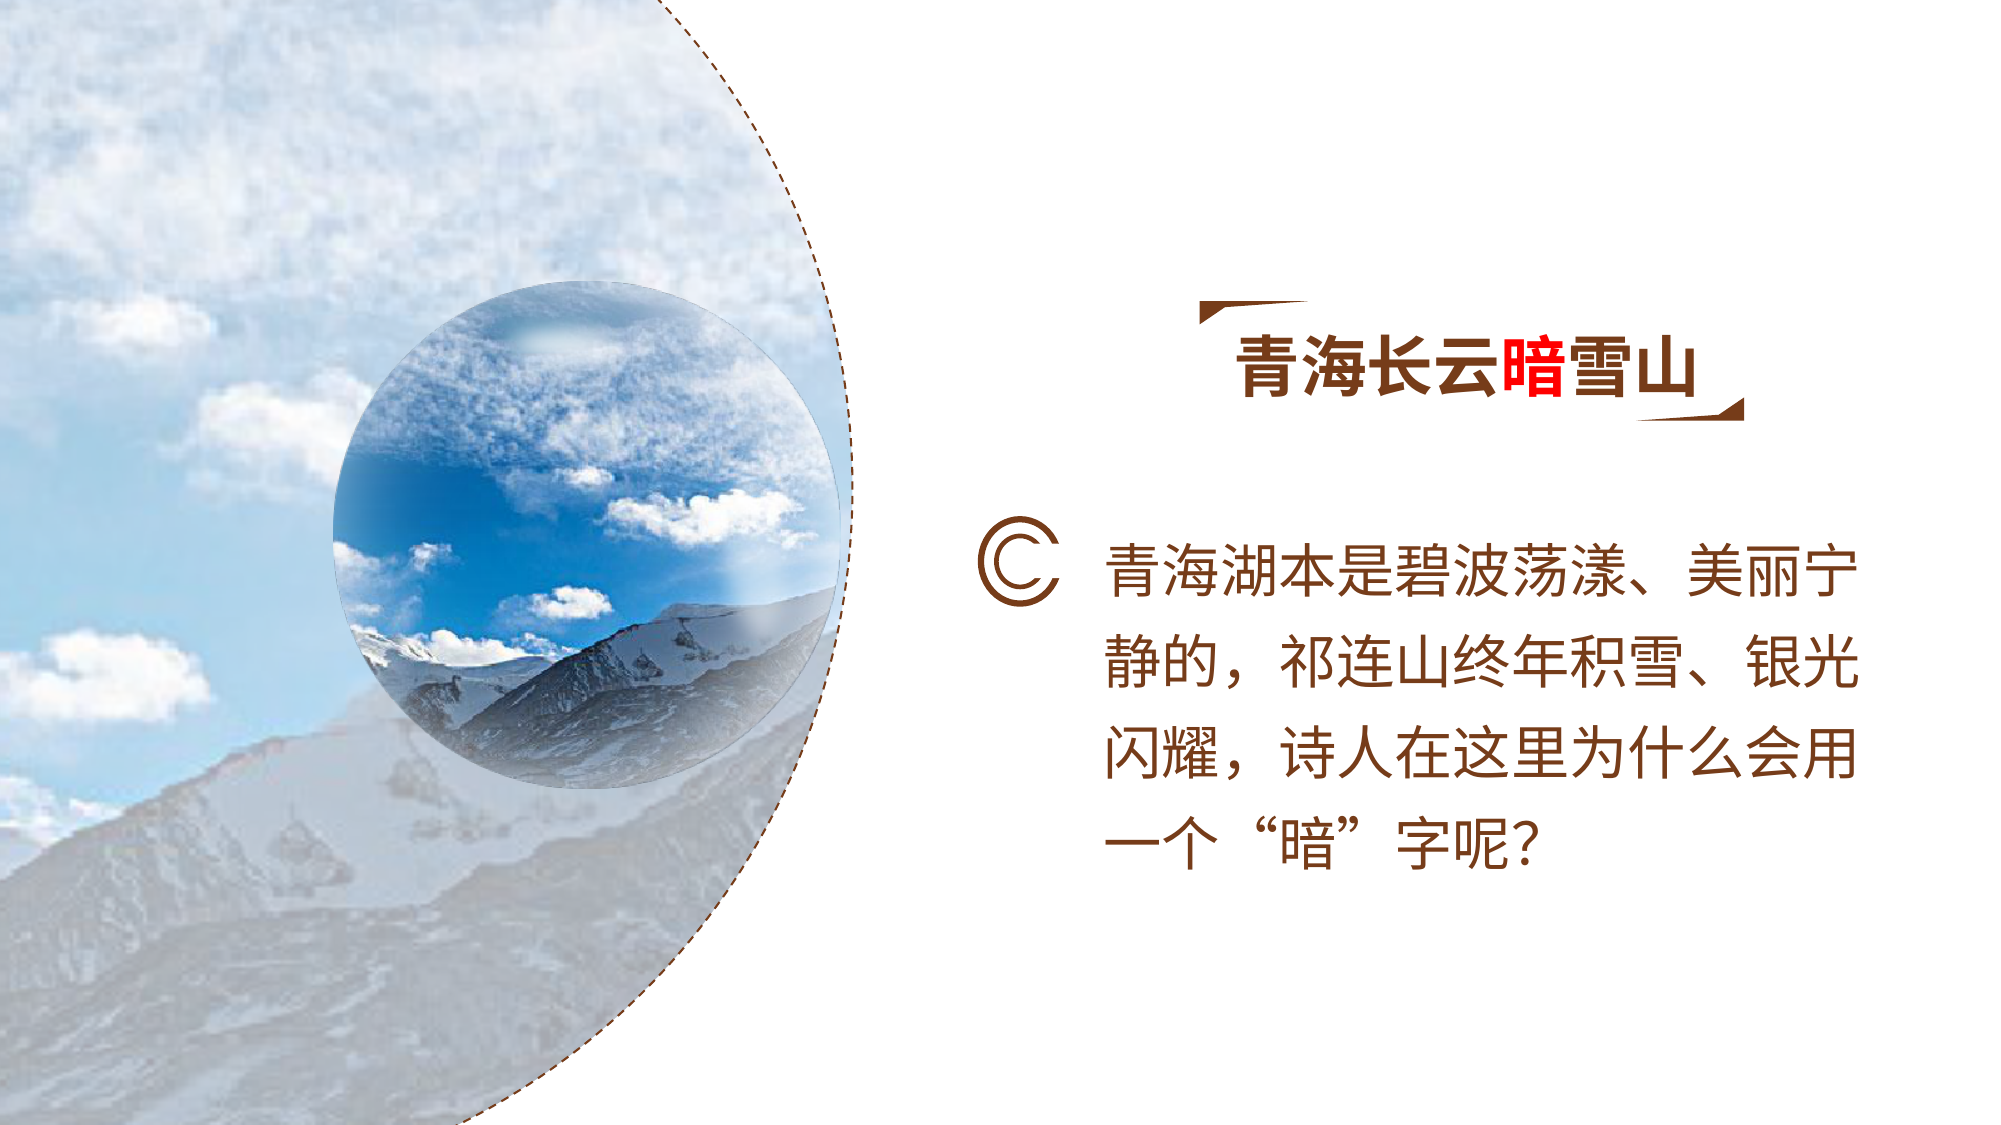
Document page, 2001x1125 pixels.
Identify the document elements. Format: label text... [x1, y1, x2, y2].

picture [333, 281, 841, 789]
text_box [1198, 300, 1308, 327]
text_box 青海湖本是碧波荡漾、美丽宁静的，祁连山终年积雪、银光闪耀，诗人在这里为什么会用一个“暗”字呢？ [1088, 505, 1881, 885]
text_box [841, 355, 854, 620]
text_box [1635, 395, 1746, 422]
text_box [980, 519, 1094, 604]
text_box 青海长云暗雪山 [1218, 317, 1716, 413]
text_box [0, 0, 822, 1125]
